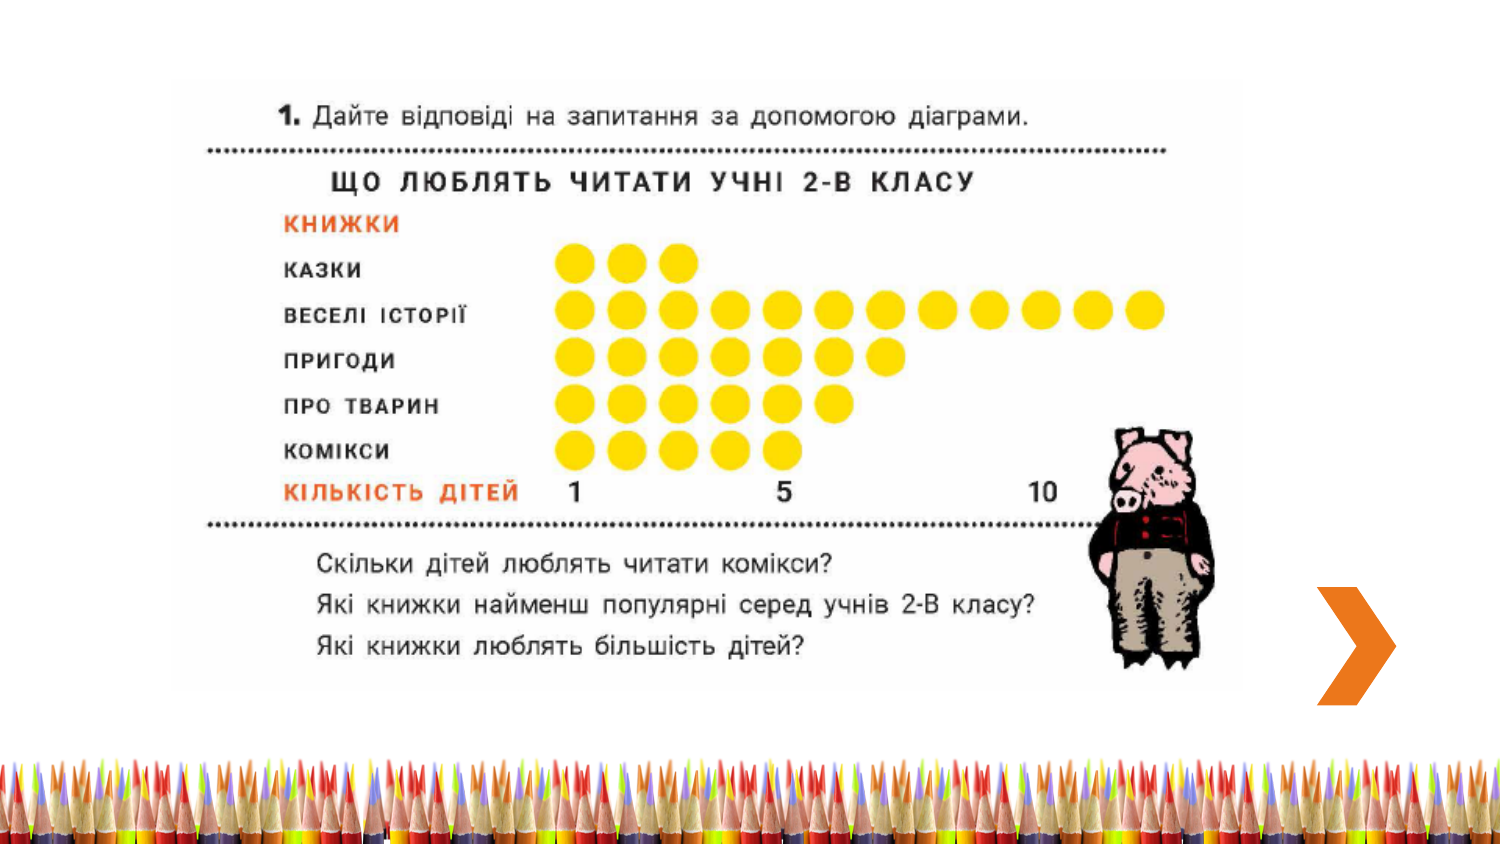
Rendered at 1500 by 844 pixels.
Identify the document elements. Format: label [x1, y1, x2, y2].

picture [0, 756, 1500, 844]
picture [170, 79, 1244, 691]
text_box [1315, 585, 1399, 708]
